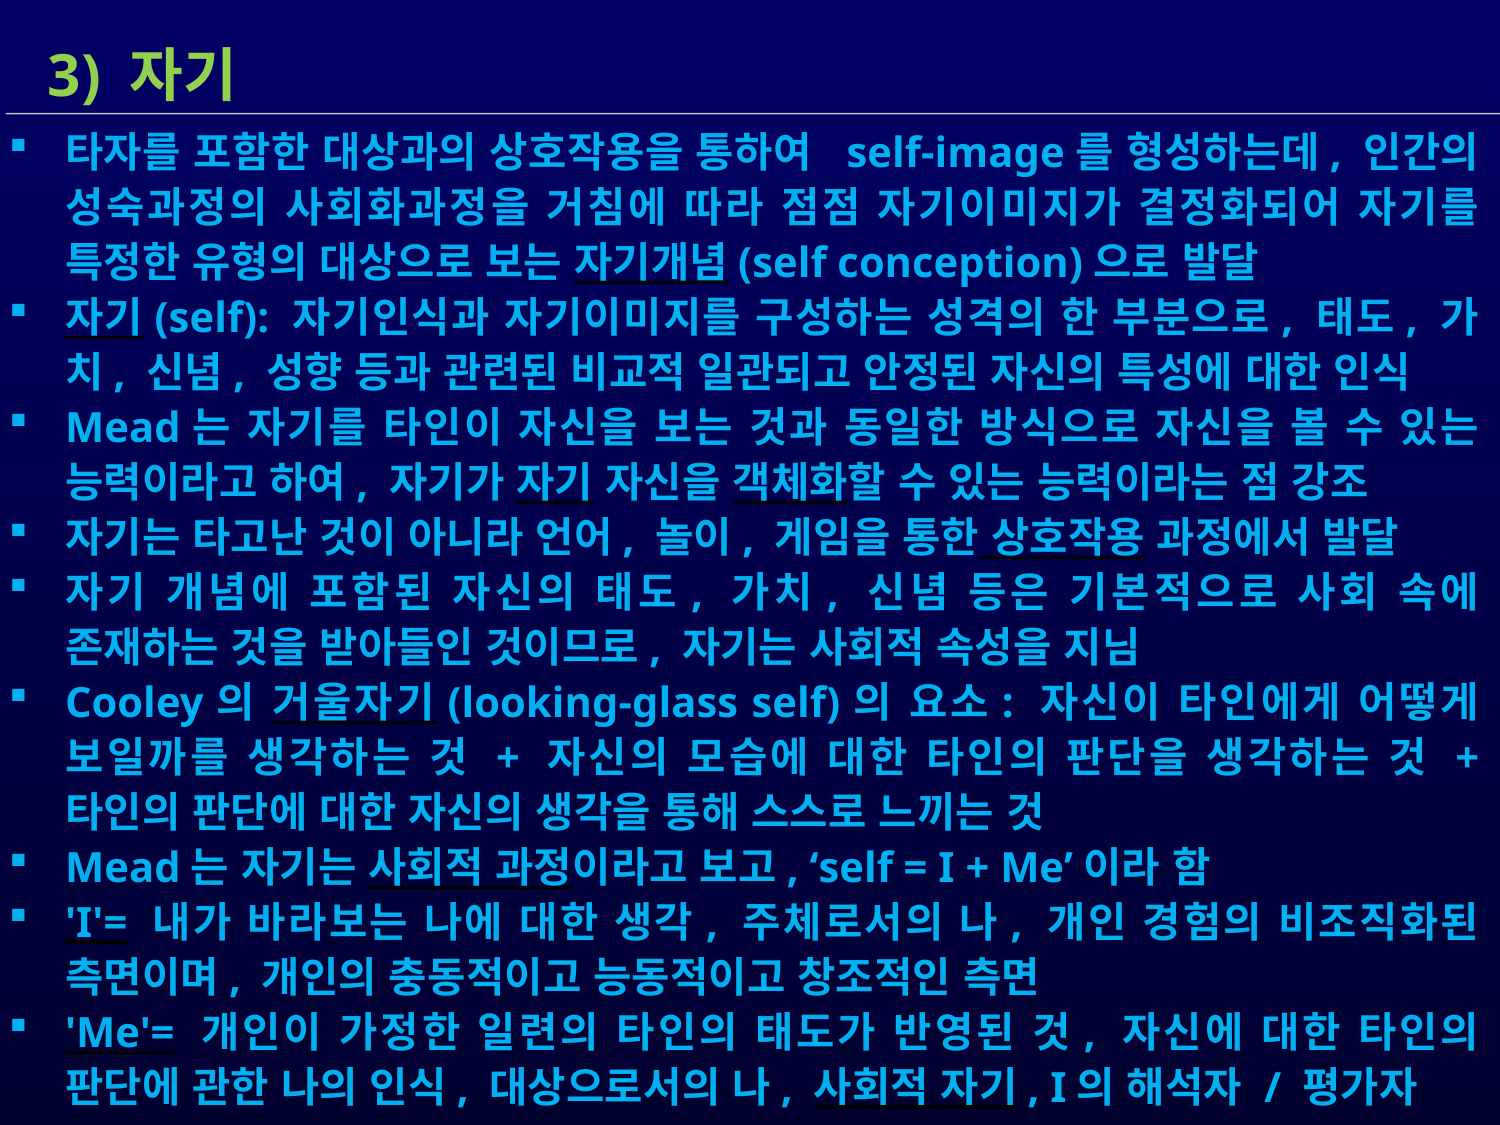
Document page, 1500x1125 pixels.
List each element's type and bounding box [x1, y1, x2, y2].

text_box [0, 30, 1500, 1122]
